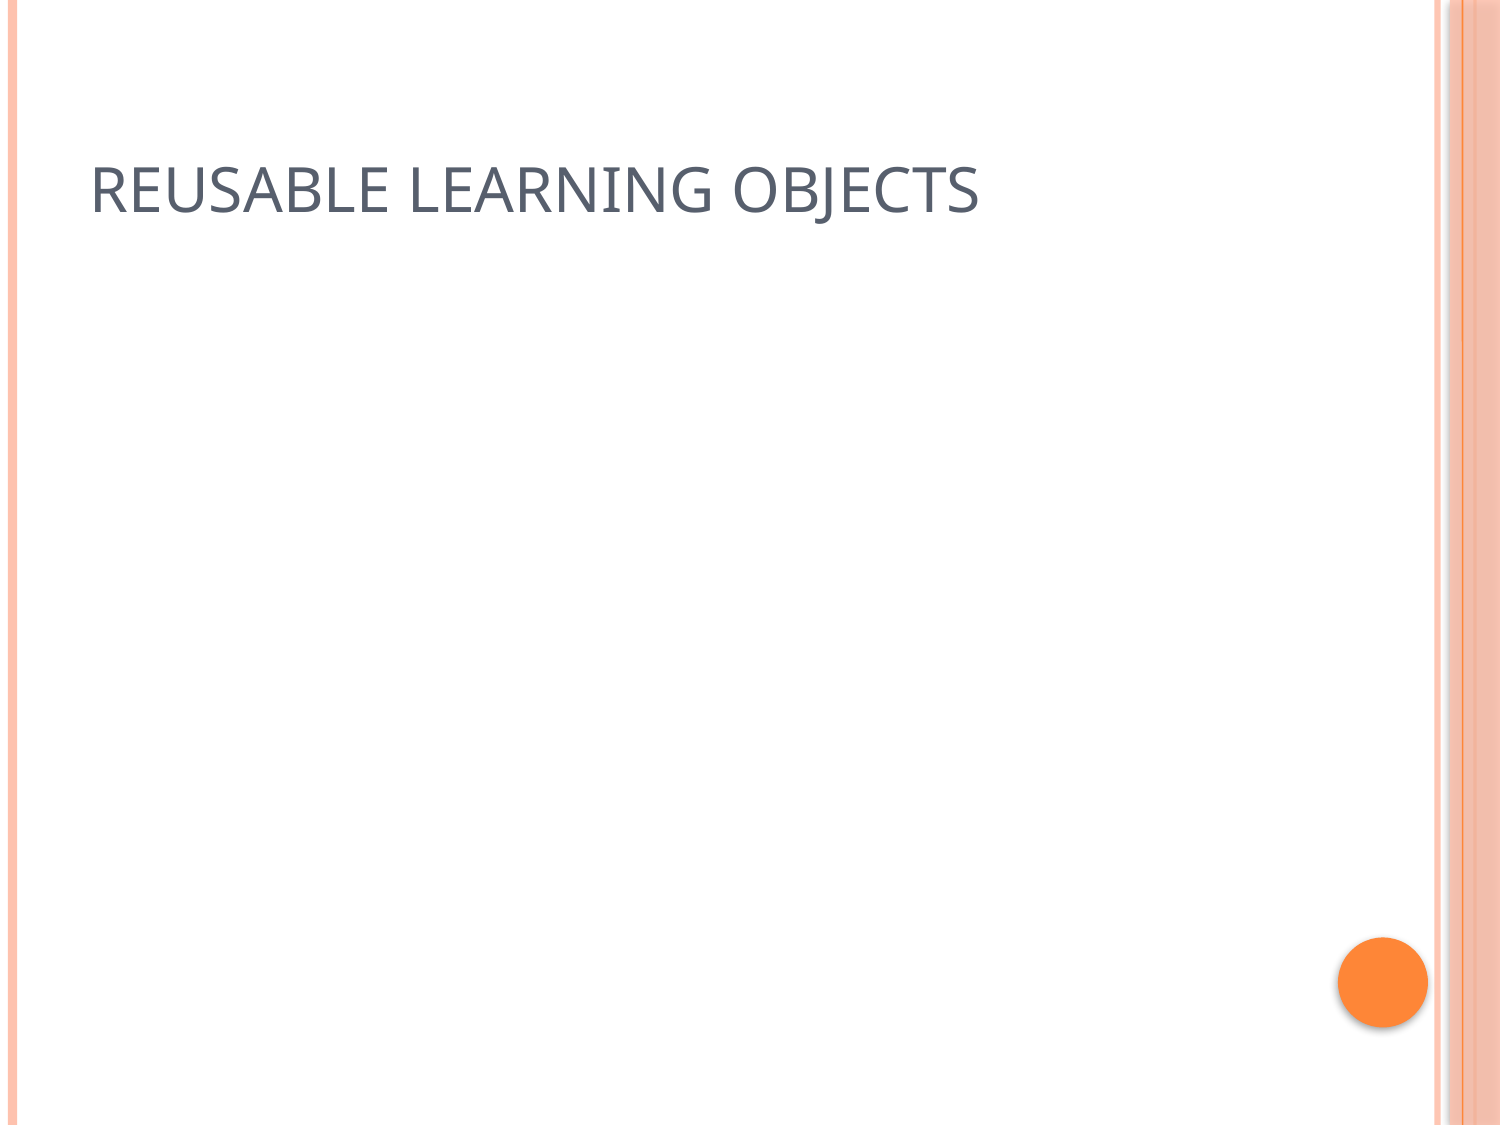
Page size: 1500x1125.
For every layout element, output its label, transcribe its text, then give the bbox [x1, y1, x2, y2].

title Reusable Learning Objects [75, 45, 1300, 233]
